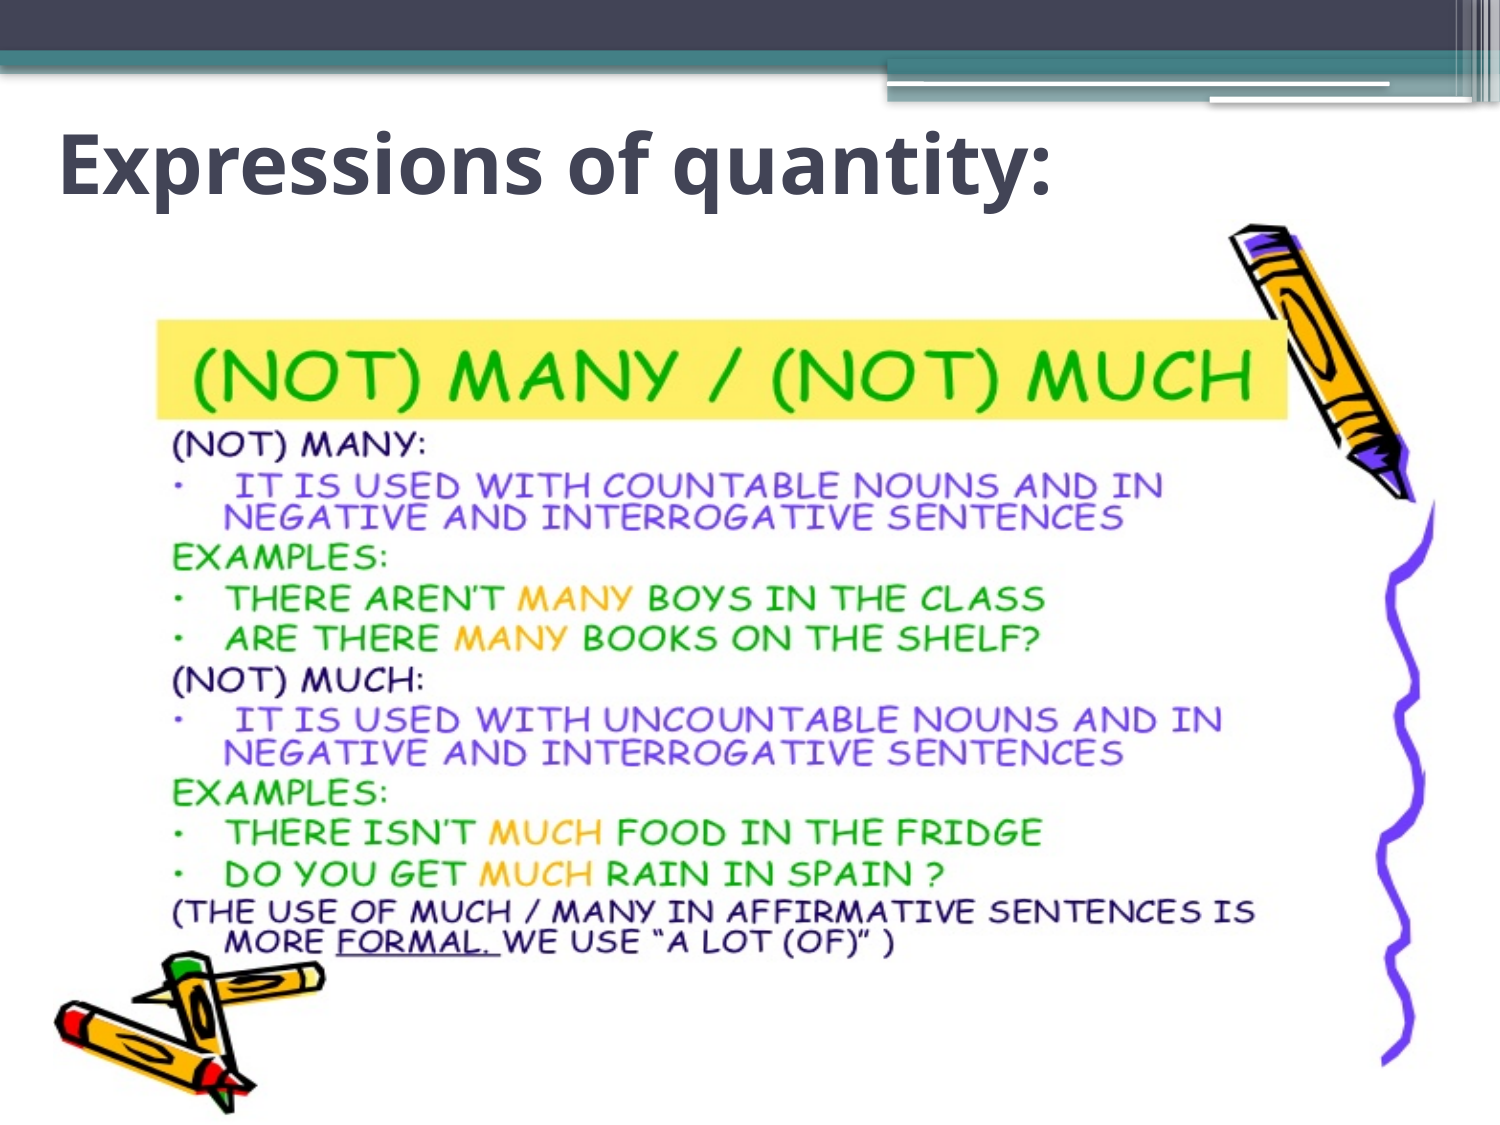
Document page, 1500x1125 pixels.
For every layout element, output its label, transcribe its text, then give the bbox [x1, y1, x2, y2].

title Expressions of quantity: [41, 90, 1425, 232]
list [52, 219, 1448, 1125]
